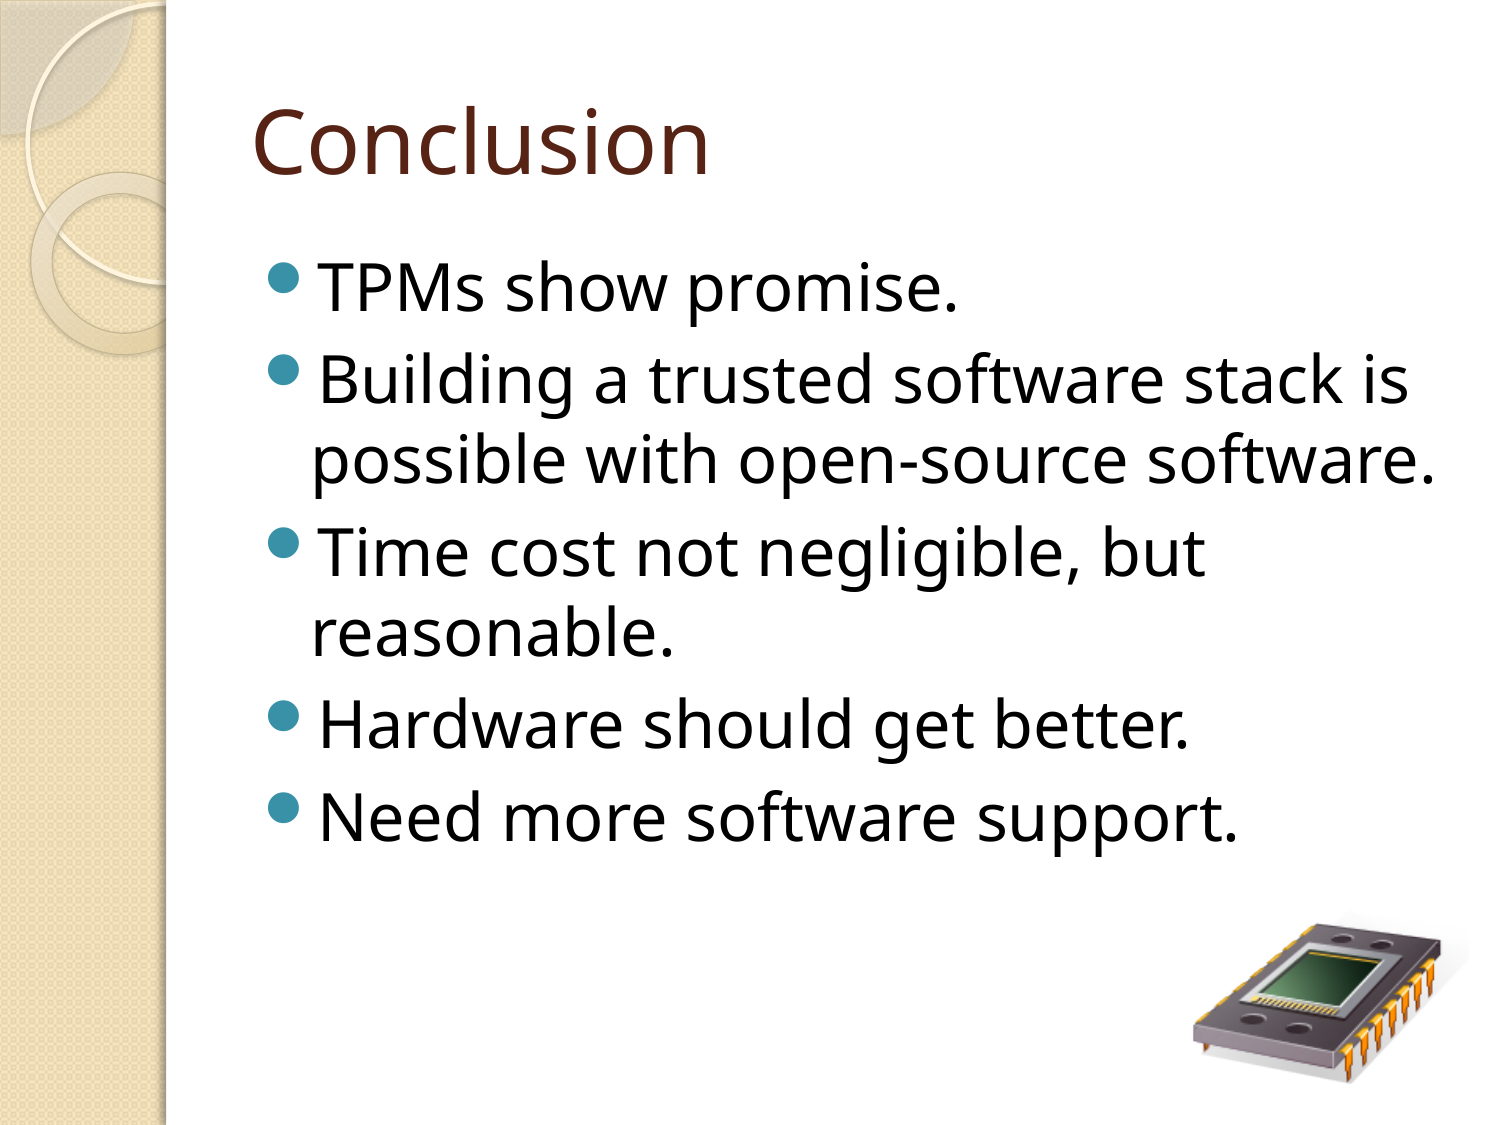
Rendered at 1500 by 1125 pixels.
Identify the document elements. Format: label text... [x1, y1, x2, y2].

title Conclusion [235, 45, 1466, 233]
picture [1187, 843, 1469, 1125]
list TPMs show promise. Building a trusted software stack is possible with open-source software. Time cost not negligible, but reasonable. Hardware should get better. Need more software support. [235, 237, 1466, 1025]
